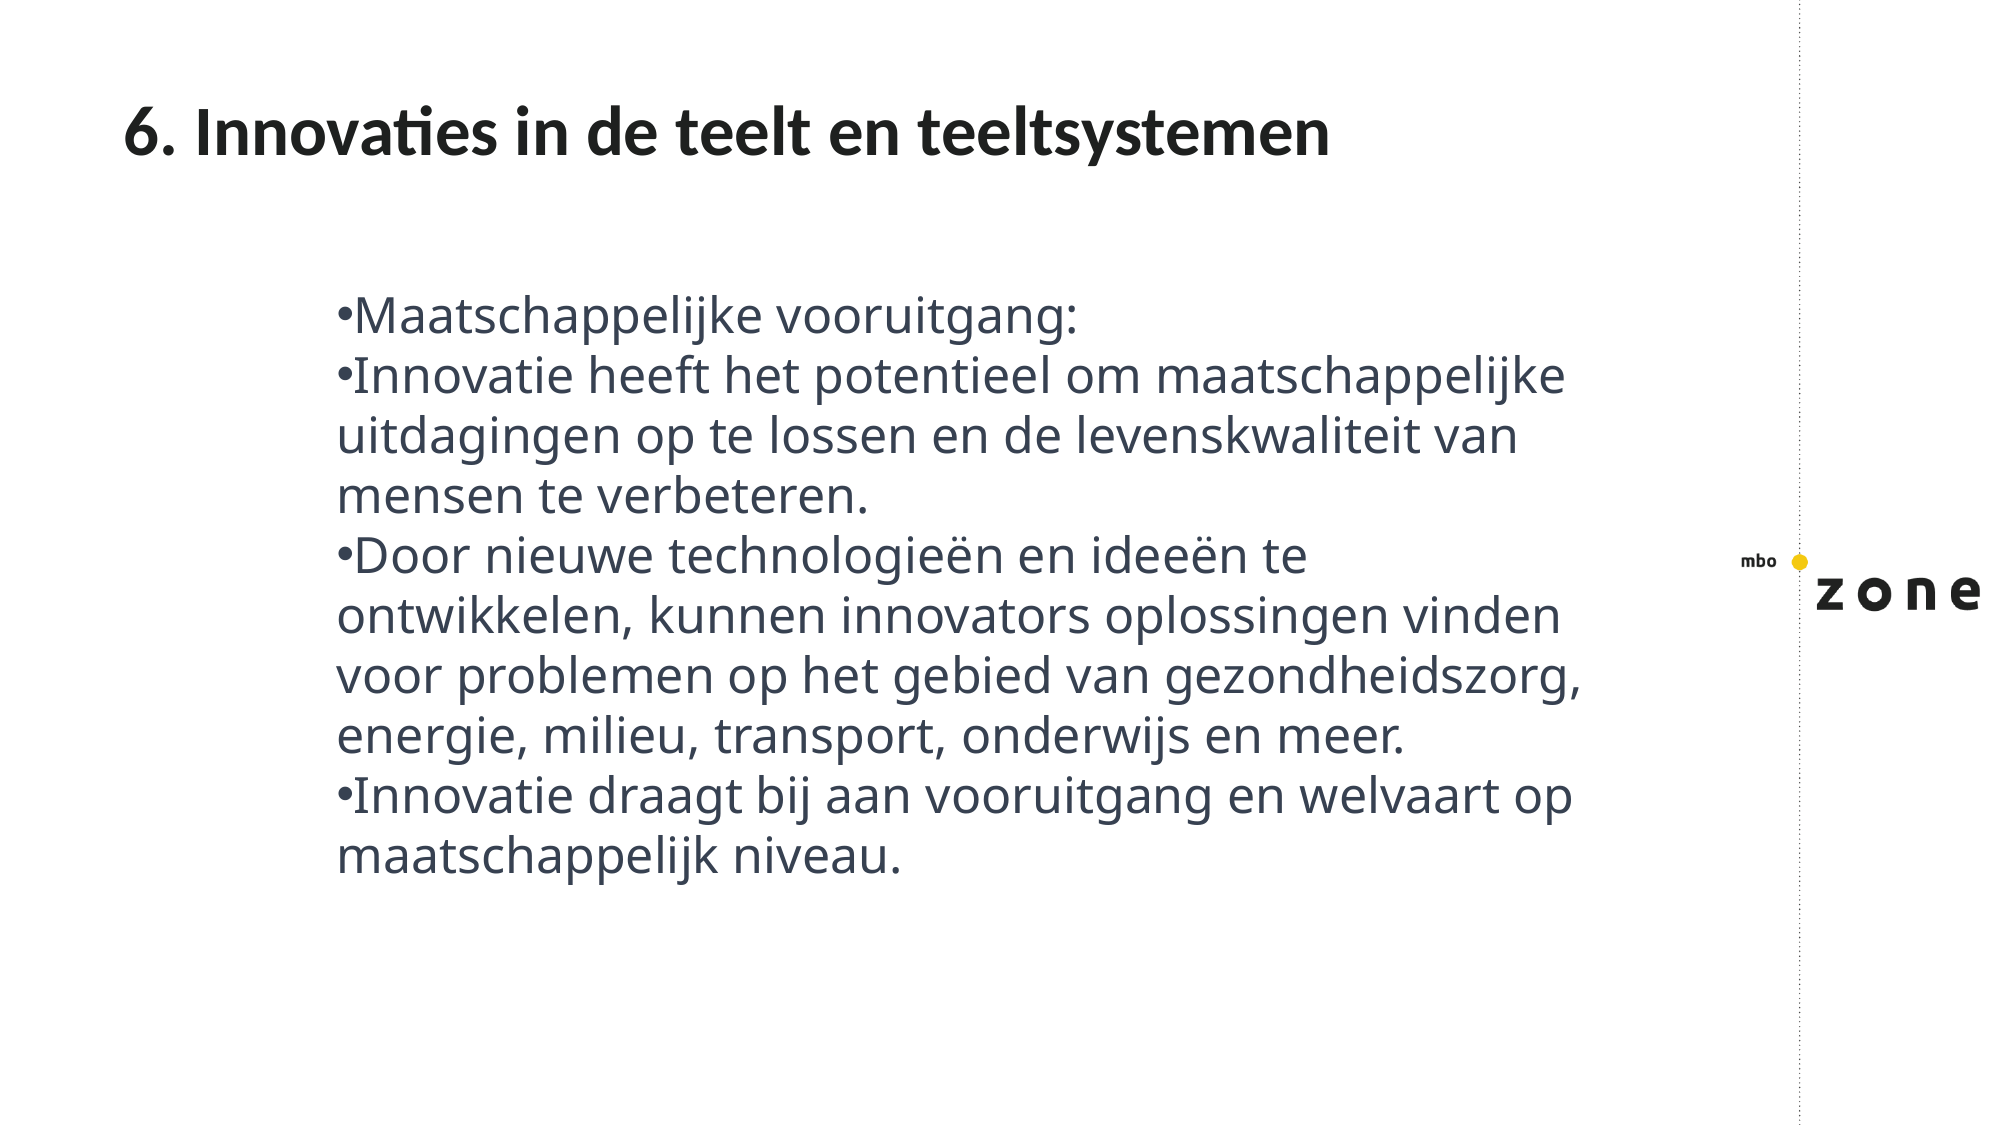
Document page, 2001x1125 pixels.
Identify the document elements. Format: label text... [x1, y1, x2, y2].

picture [1596, 0, 2001, 1125]
title 6. Innovaties in de teelt en teeltsystemen [124, 94, 1607, 272]
list Maatschappelijke vooruitgang: Innovatie heeft het potentieel om maatschappelijke uitdagingen op te lossen en de levenskwaliteit van mensen te verbeteren. Door nieuwe technologieën en ideeën te ontwikkelen, kunnen innovators oplossingen vinden voor problemen op het gebied van gezondheidszorg, energie, milieu, transport, onderwijs en meer. Innovatie draagt bij aan vooruitgang en welvaart op maatschappelijk niveau. [336, 283, 1607, 998]
